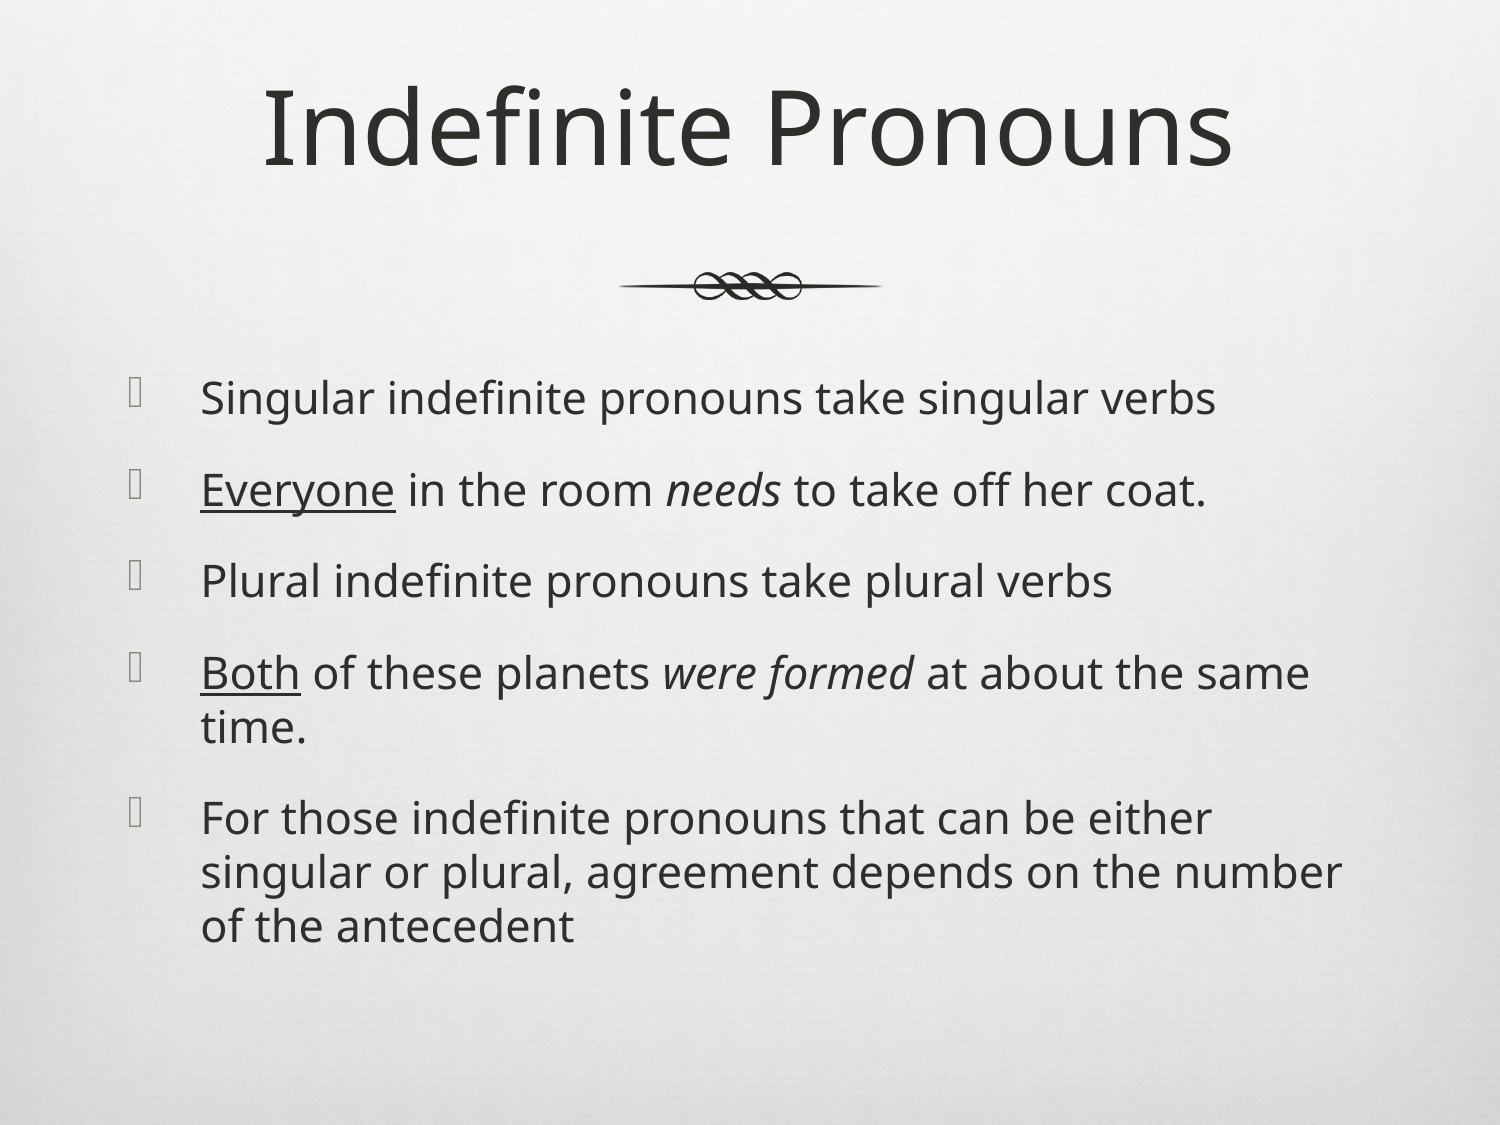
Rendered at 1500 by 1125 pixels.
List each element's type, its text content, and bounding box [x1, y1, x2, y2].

list Singular indefinite pronouns take singular verbs Everyone in the room needs to take off her coat. Plural indefinite pronouns take plural verbs Both of these planets were formed at about the same time. For those indefinite pronouns that can be either singular or plural, agreement depends on the number of the antecedent [112, 362, 1388, 963]
picture [615, 272, 885, 300]
title Indefinite Pronouns [112, 11, 1388, 236]
